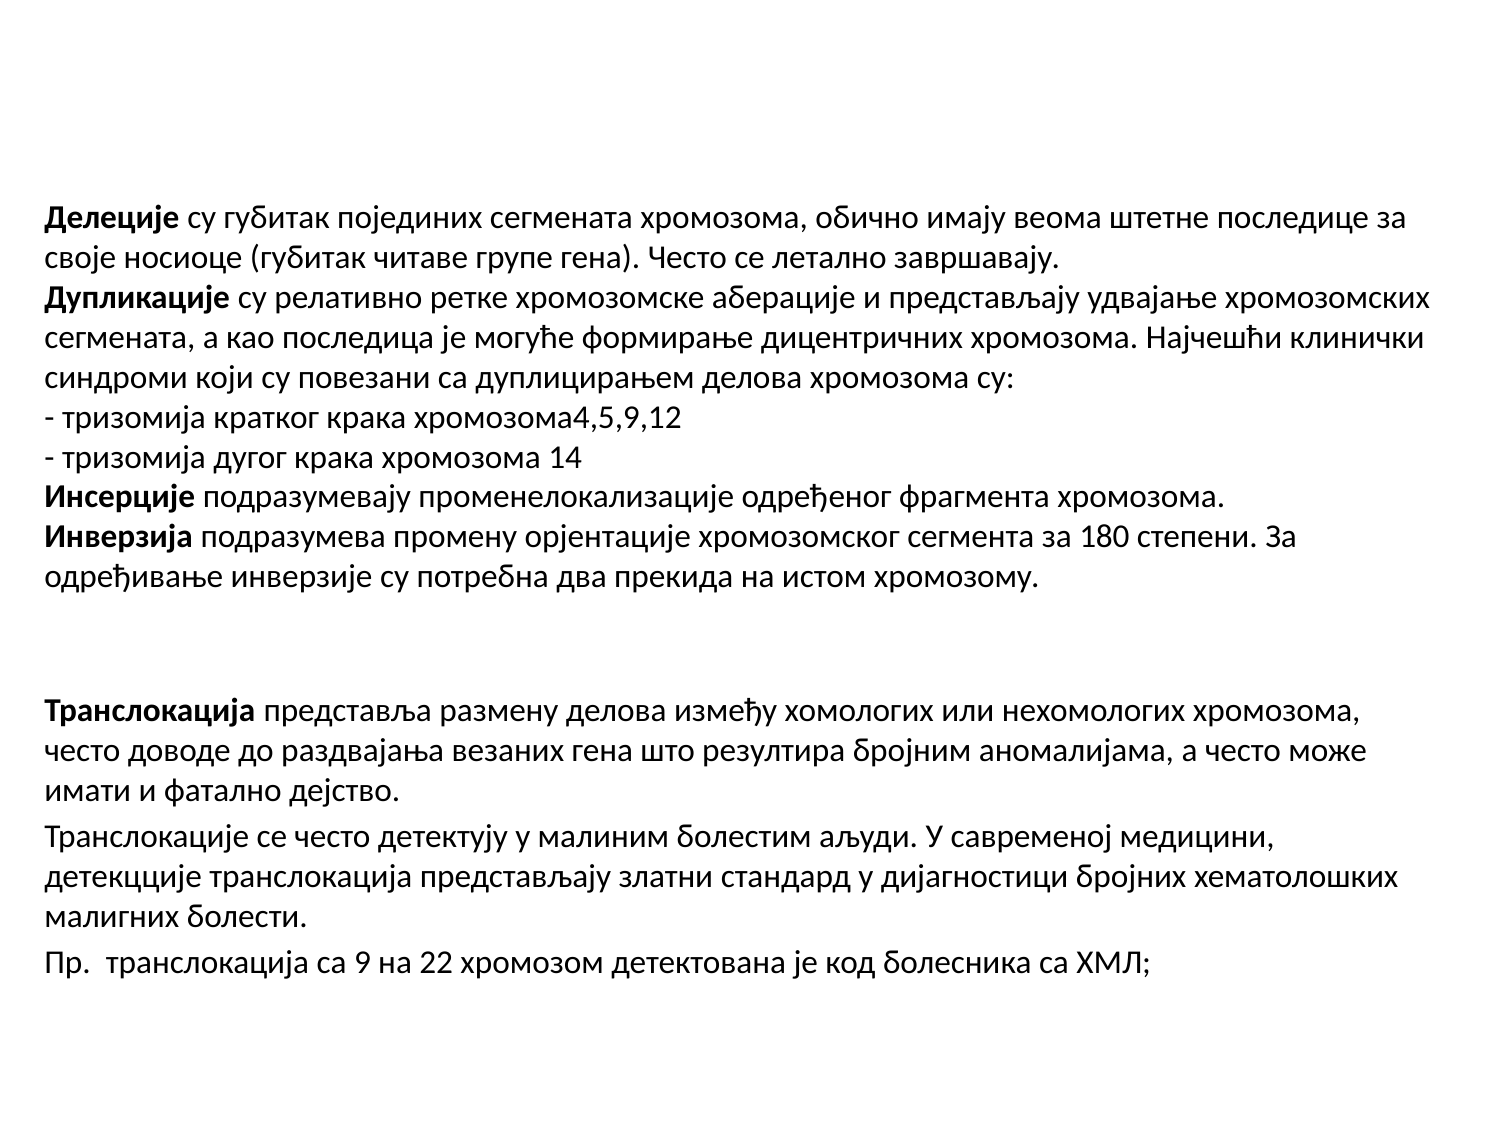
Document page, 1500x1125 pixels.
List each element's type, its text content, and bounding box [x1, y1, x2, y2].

subtitle Транслокација представља размену делова између хомологих или нехомологих хромозома, често доводе до раздвајања везаних гена што резултира бројним аномалијама, а често може имати и фатално дејство. Транслокације се често детектују у малиним болестим аљуди. У савременој медицини, детекцције транслокација представљају златни стандард у дијагностици бројних хематолошких малигних болести. Пр. транслокација са 9 на 22 хромозом детектована је код болесника са ХМЛ; [29, 680, 1436, 1125]
title Делеције су губитак појединих сегмената хромозома, обично имају веома штетне последице за своје носиоце (губитак читаве групе гена). Често се летално завршавају. Дупликације су релативно ретке хромозомске аберације и представљају удвајање хромозомских сегмената, а као последица је могуће формирање дицентричних хромозома. Најчешћи клинички синдроми који су повезани са дуплицирањем делова хромозома су: - тризомија кратког крака хромозома4,5,9,12 - тризомија дугог крака хромозома 14 Инсерције подразумевају променелокализације одређеног фрагмента хромозома. Инверзија подразумева промену орјентације хромозомског сегмента за 180 степени. За одређивање инверзије су потребна два прекида на истом хромозому. [29, 42, 1447, 787]
